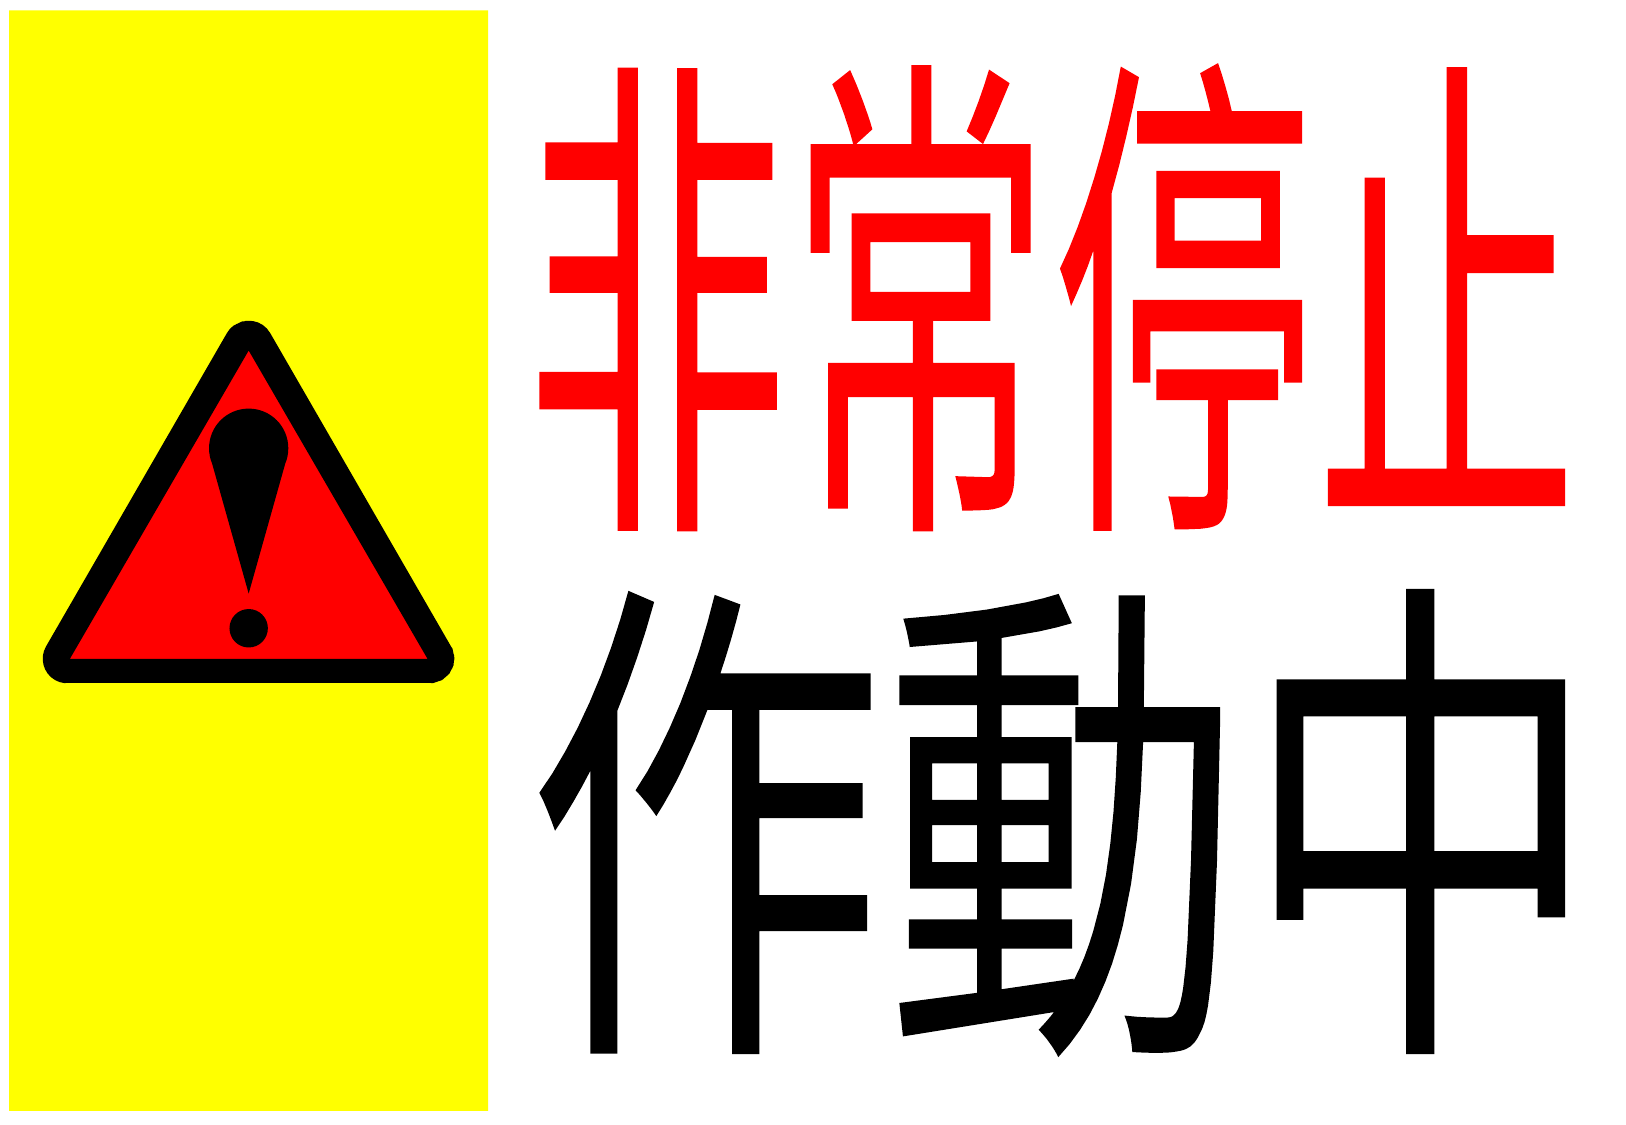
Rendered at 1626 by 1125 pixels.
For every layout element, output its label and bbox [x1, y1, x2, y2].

text_box [539, 62, 1566, 1058]
text_box [7, 8, 490, 1113]
text_box [43, 321, 454, 683]
